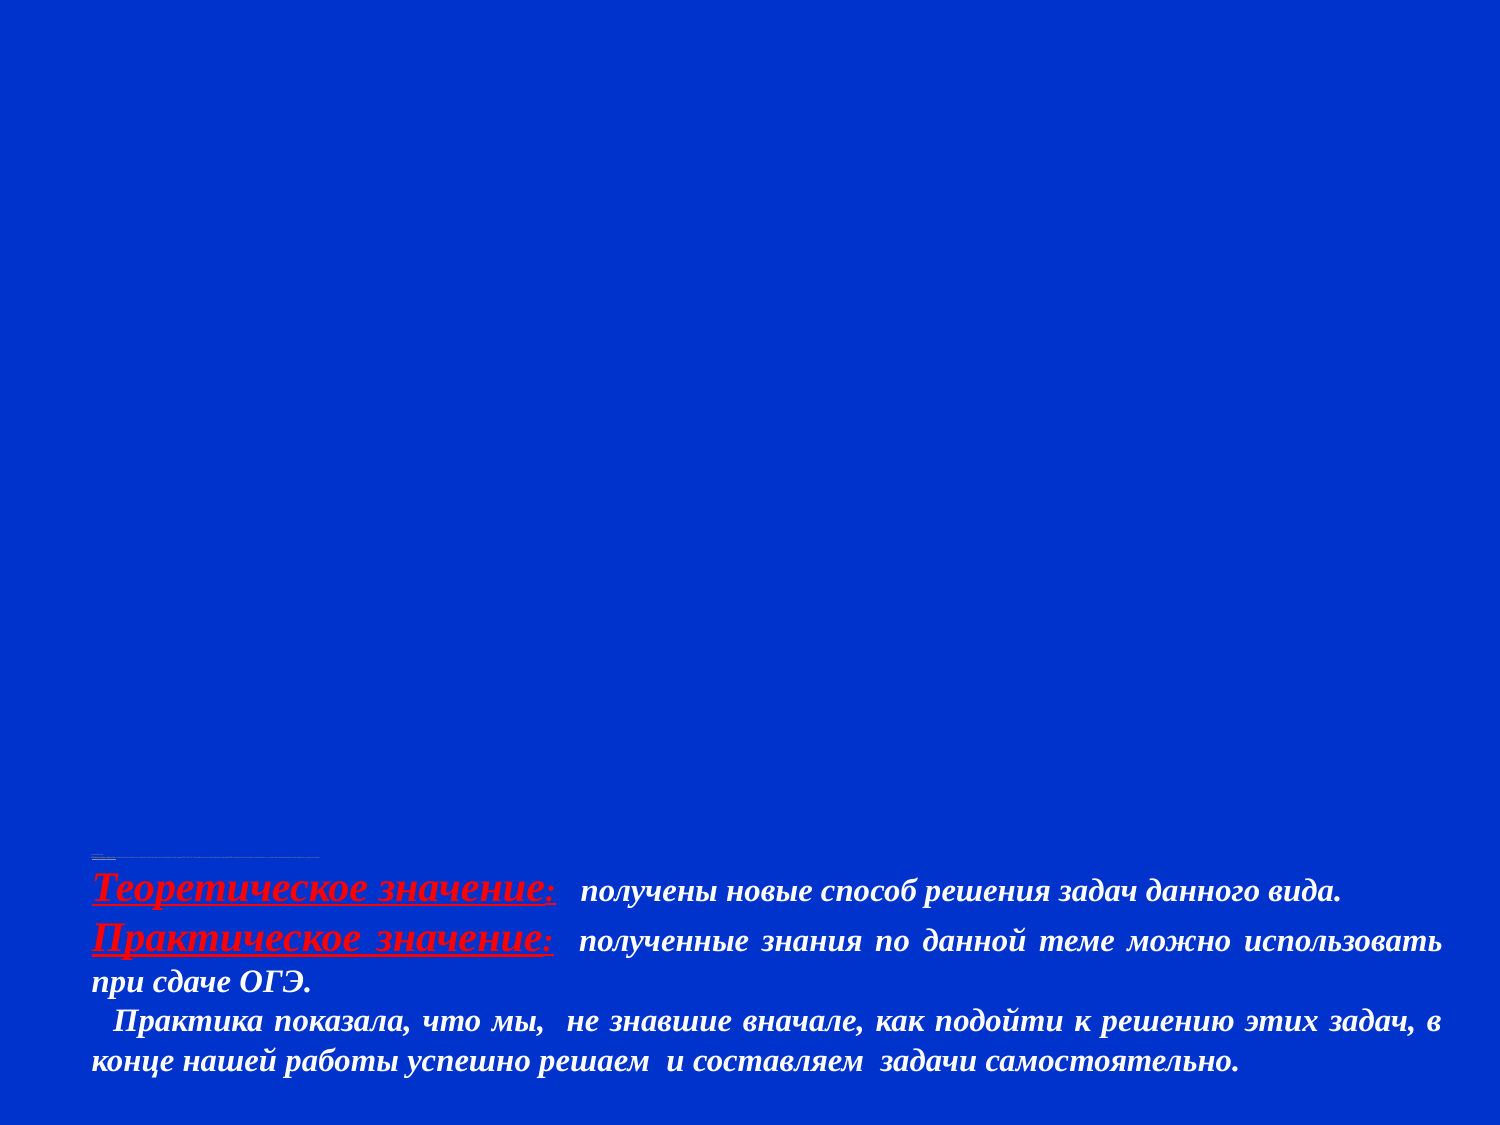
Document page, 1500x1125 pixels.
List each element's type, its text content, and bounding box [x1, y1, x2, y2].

list компьютера. Практическое значение: полученные знания по данной теме можно использовать при сдаче ОГЭ и ЕГЭ. Разработанные программы в среде EXSEL можно использовать на практике и в качестве самопроверки при решении данных задач. Теоретическое значение: получены новые способ решения задач данного вида. Практическое значение: полученные знания по данной теме можно использовать при сдаче ОГЭ. Практика показала, что мы, не знавшие вначале, как подойти к решению этих задач, в конце нашей работы успешно решаем и составляем задачи самостоятельно. [76, 846, 1459, 1094]
